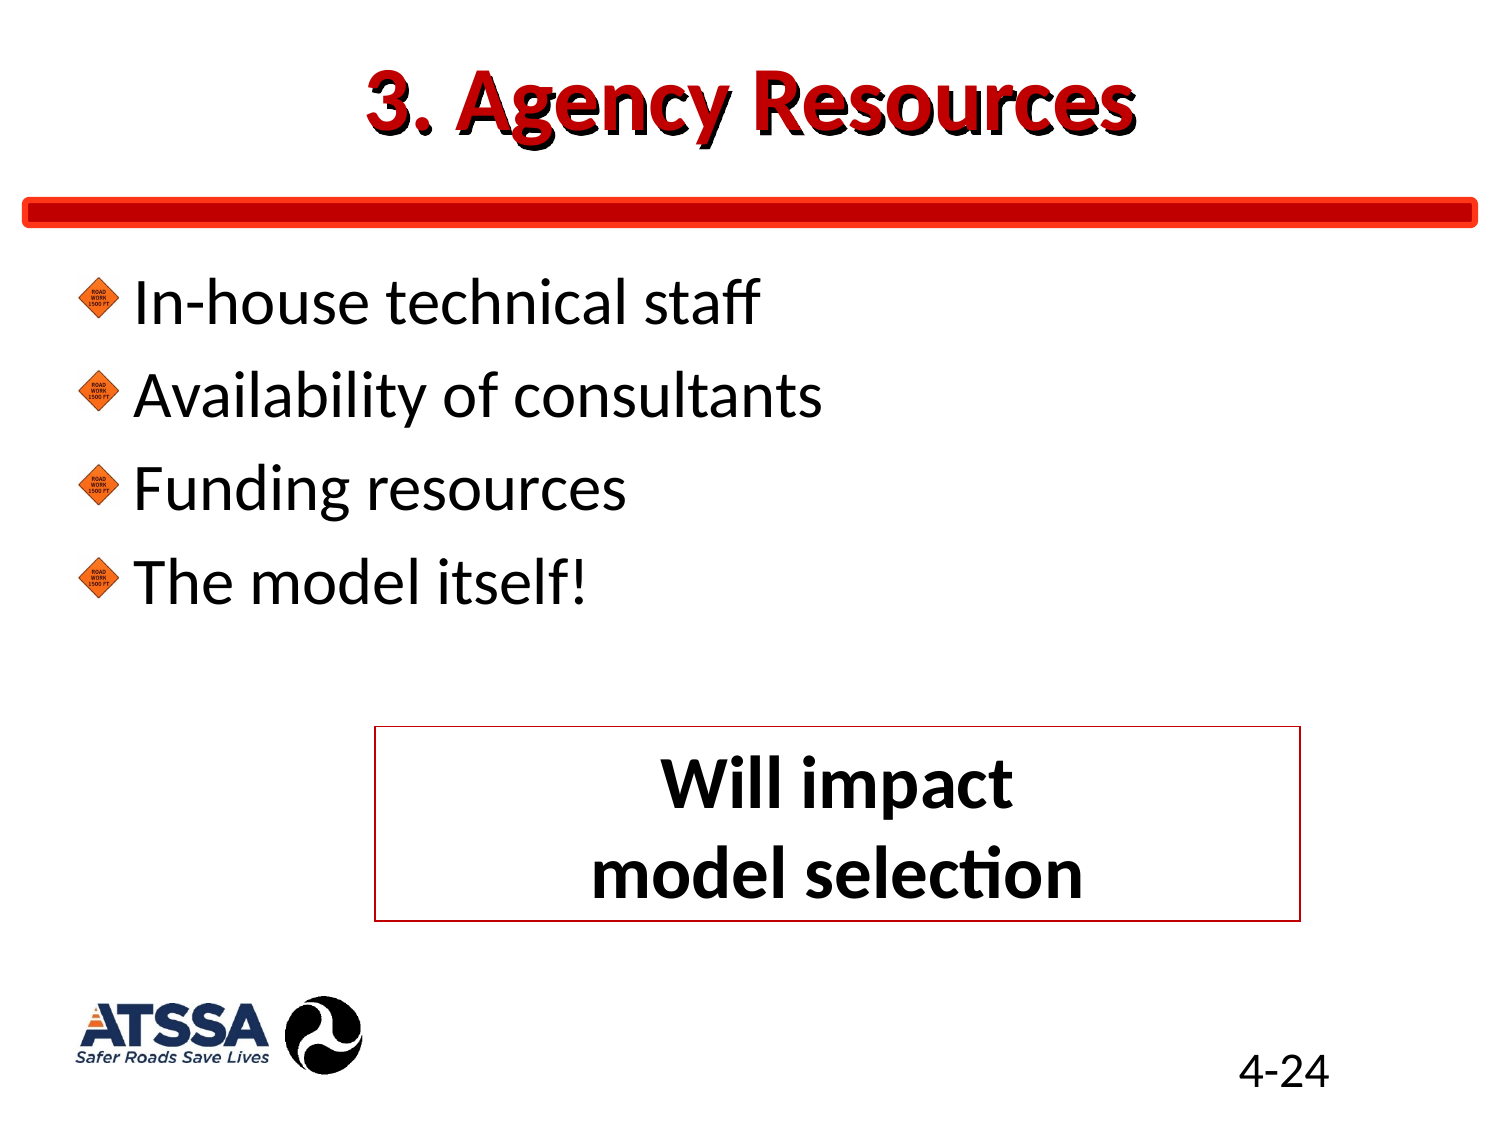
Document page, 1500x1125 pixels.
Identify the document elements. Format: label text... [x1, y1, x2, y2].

picture [77, 556, 120, 599]
list In-house technical staff Availability of consultants Funding resources The model itself! [62, 249, 1076, 826]
picture [77, 369, 120, 412]
picture [75, 1003, 269, 1063]
picture [276, 989, 370, 1077]
title 3. Agency Resources [0, 0, 1500, 188]
text_box Will impact model selection [375, 726, 1300, 922]
picture [77, 276, 120, 319]
picture [77, 463, 120, 506]
